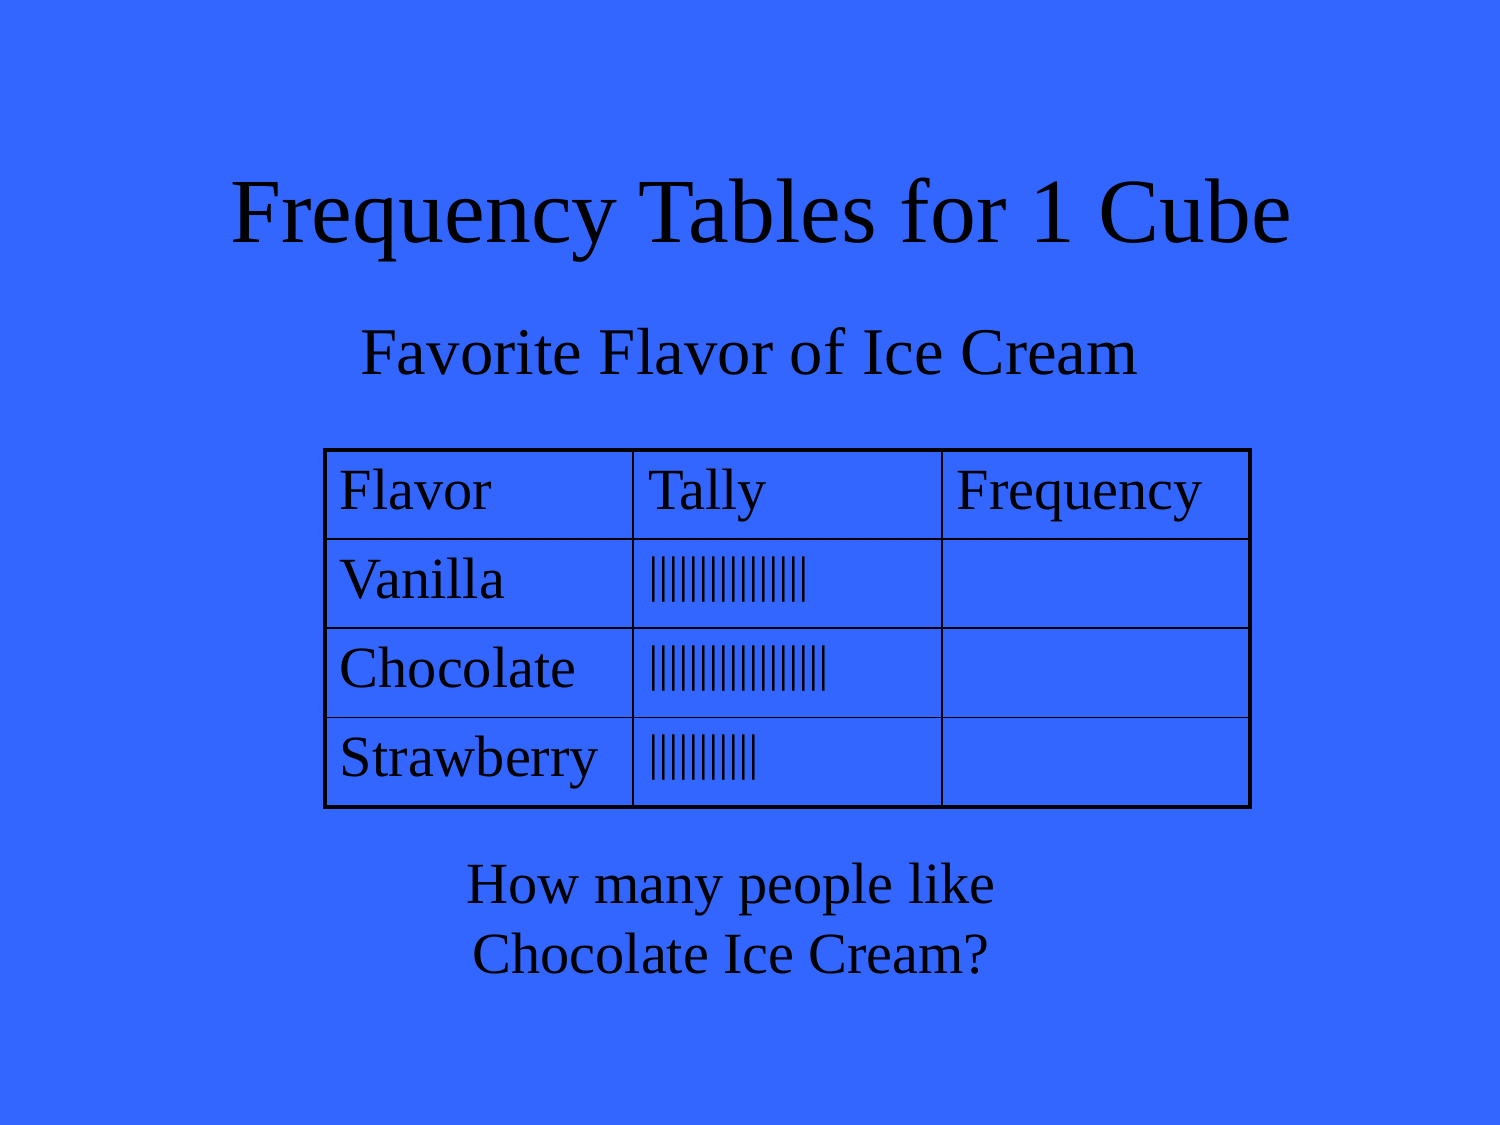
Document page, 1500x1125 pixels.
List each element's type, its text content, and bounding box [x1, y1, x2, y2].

table_cell [1175, 718, 1248, 805]
table_cell [943, 629, 1248, 717]
table_header Flavor [327, 452, 632, 538]
table_cell Strawberry [327, 718, 632, 805]
table_cell ||||||||||| [634, 718, 772, 805]
text_box Frequency Tables for 1 Cube [124, 112, 1400, 300]
text_box [772, 711, 1175, 967]
table_header Tally [634, 452, 941, 538]
table_header Frequency [943, 452, 1248, 538]
text_box How many people like Chocolate Ice Cream? [349, 837, 1113, 993]
table_cell Vanilla [327, 540, 632, 627]
table_cell |||||||||||||||||| [634, 629, 941, 717]
subtitle Favorite Flavor of Ice Cream [224, 300, 1276, 851]
table_cell |||||||||||||||| [634, 540, 941, 627]
table_cell Chocolate [327, 629, 632, 717]
table_cell [943, 540, 1248, 627]
